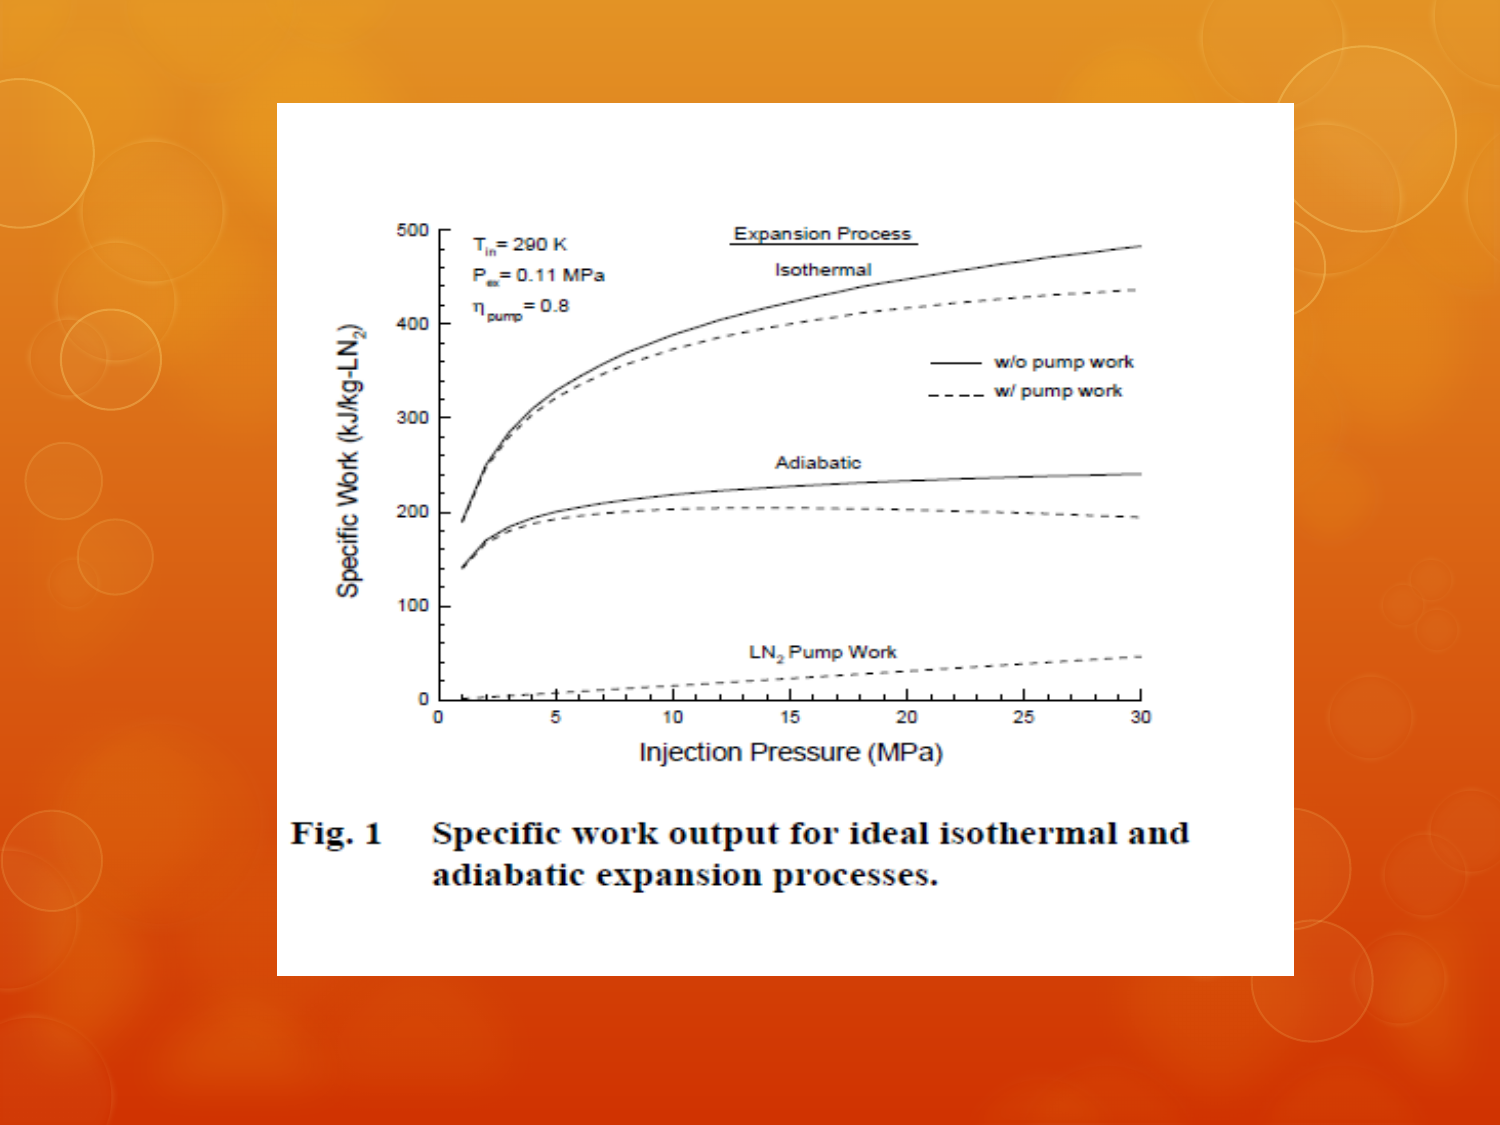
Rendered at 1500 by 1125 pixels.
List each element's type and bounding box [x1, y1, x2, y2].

picture [276, 102, 1294, 977]
